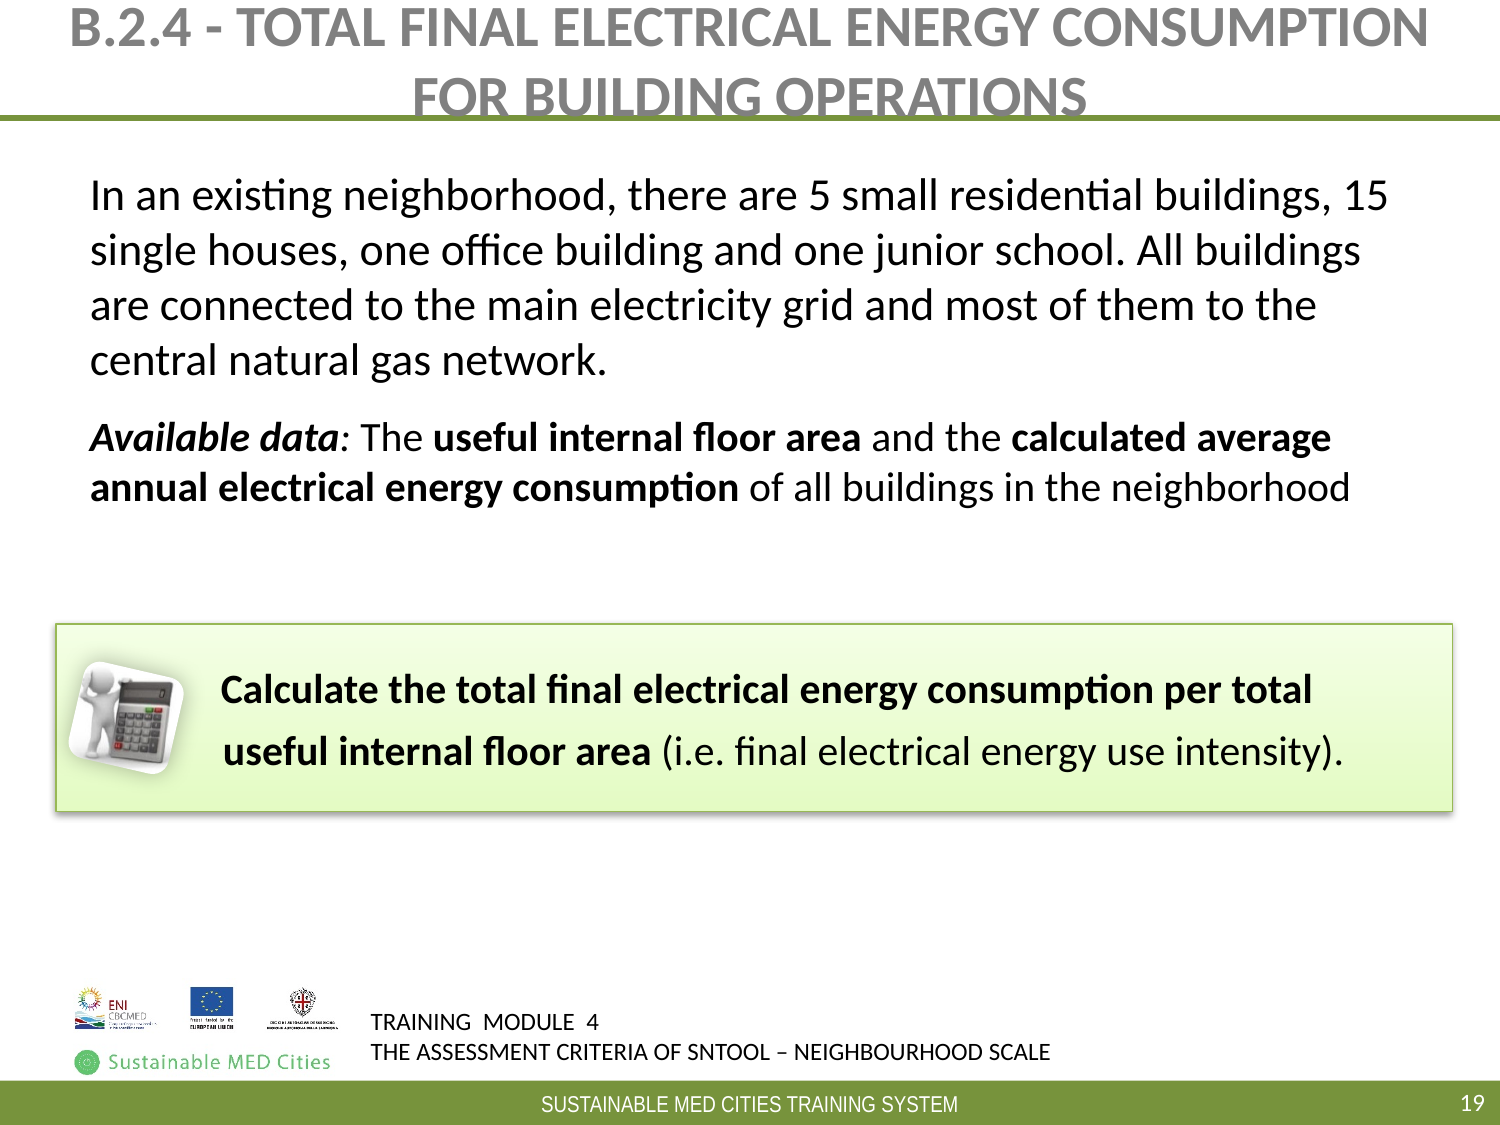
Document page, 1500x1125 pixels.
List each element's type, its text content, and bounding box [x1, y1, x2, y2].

picture [62, 978, 356, 1080]
slide_number 19 [1149, 1078, 1500, 1125]
title B.2.4 - TOTAL FINAL ELECTRICAL ENERGY CONSUMPTION FOR BUILDING OPERATIONS [0, 0, 1500, 117]
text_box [55, 623, 1453, 812]
list In an existing neighborhood, there are 5 small residential buildings, 15 single houses, one office building and one junior school. All buildings are connected to the main electricity grid and most of them to the central natural gas network. Available data: The useful internal floor area and the calculated average annual electrical energy consumption of all buildings in the neighborhood [75, 157, 1426, 531]
